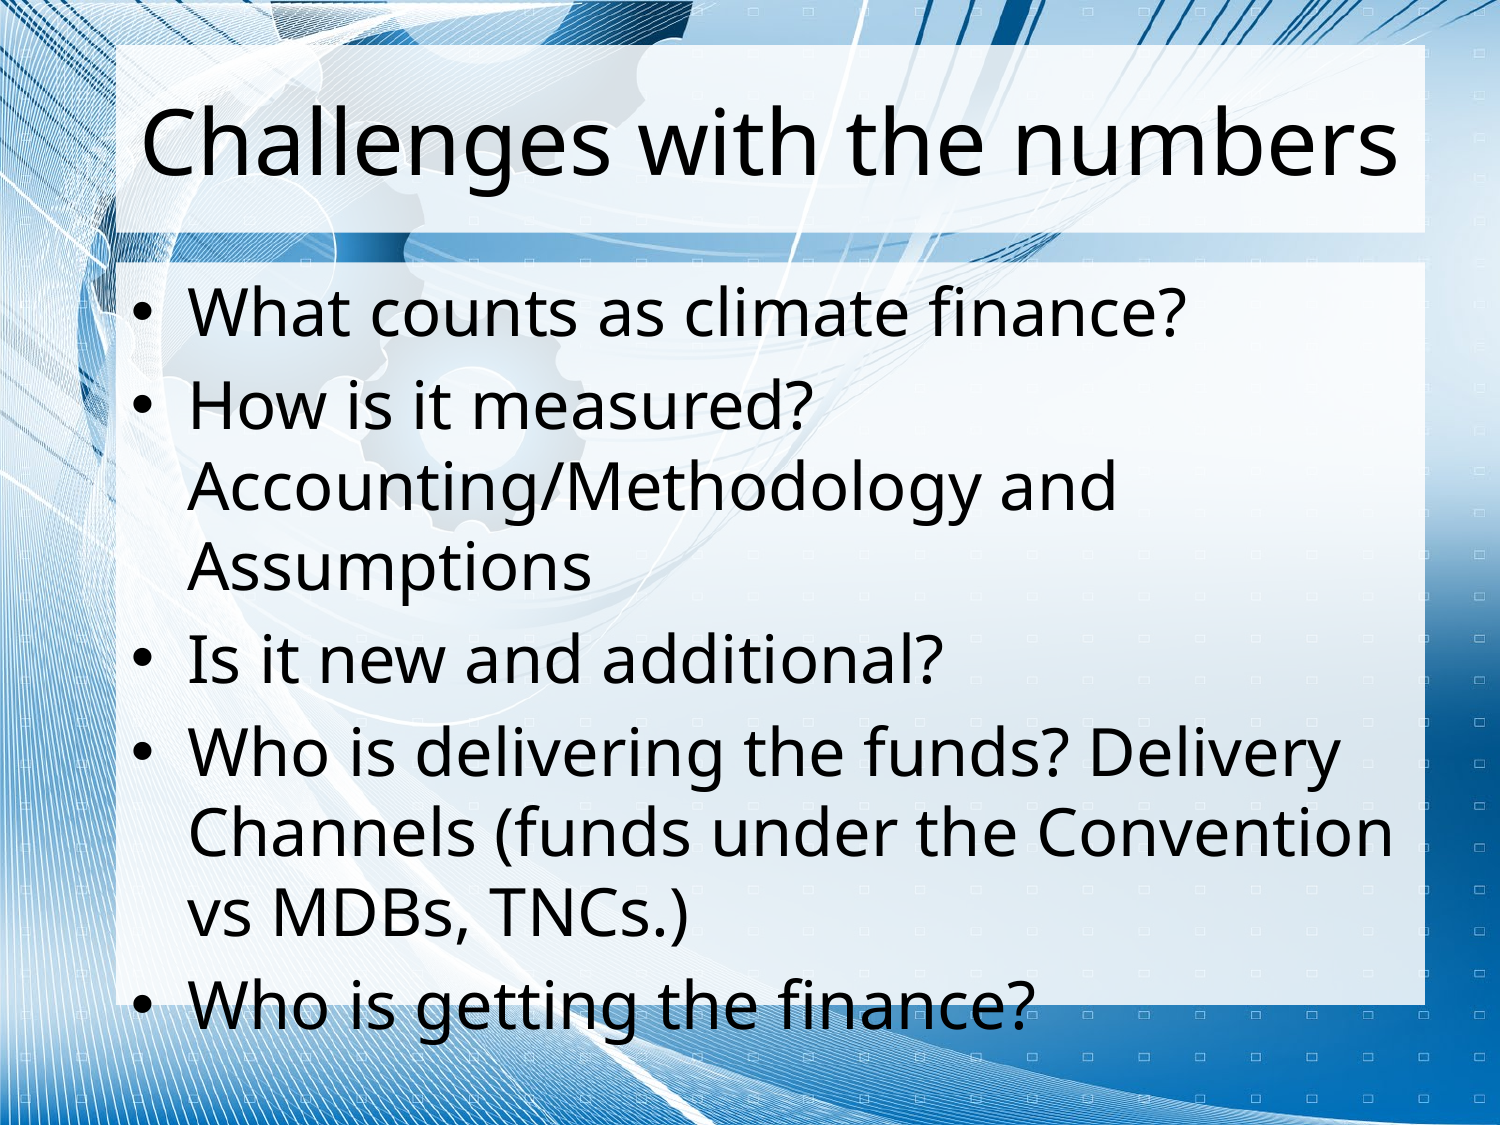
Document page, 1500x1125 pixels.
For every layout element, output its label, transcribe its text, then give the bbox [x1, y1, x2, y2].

title Challenges with the numbers [115, 45, 1425, 233]
picture [0, 0, 1500, 1125]
list What counts as climate finance? How is it measured? Accounting/Methodology and Assumptions Is it new and additional? Who is delivering the funds? Delivery Channels (funds under the Convention vs MDBs, TNCs.) Who is getting the finance? [115, 262, 1425, 1005]
